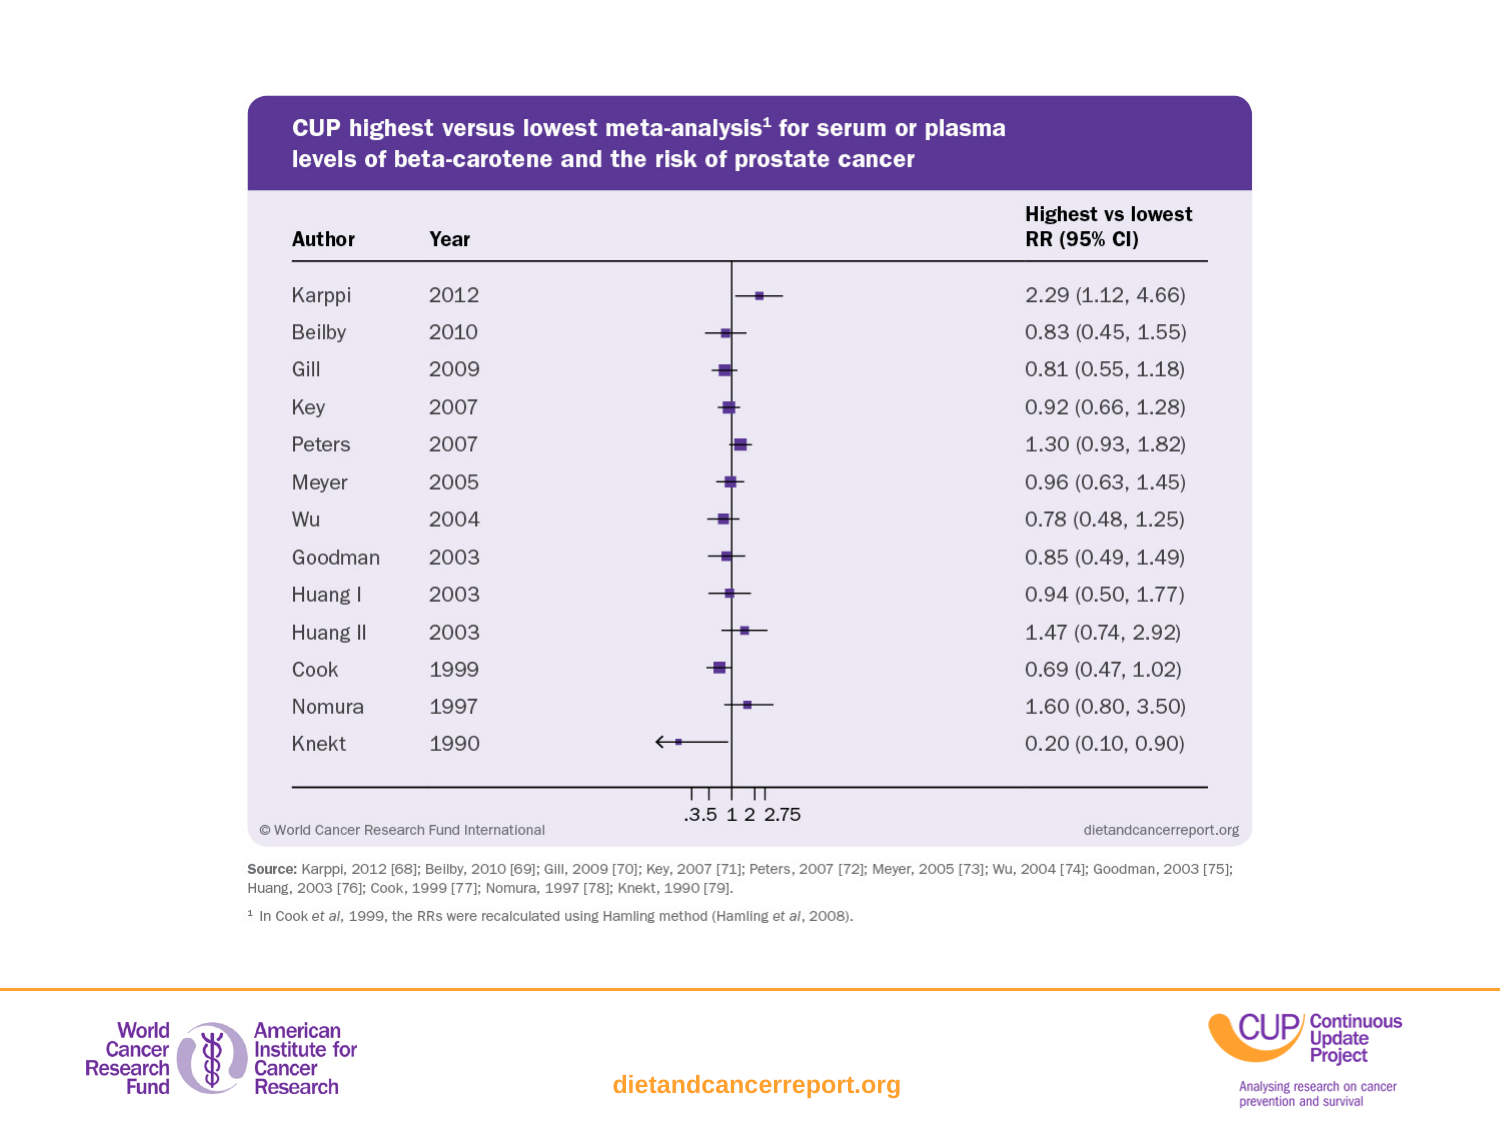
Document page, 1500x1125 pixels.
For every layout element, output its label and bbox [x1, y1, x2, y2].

picture [1207, 1013, 1403, 1109]
picture [218, 65, 1282, 950]
picture [86, 1022, 357, 1094]
